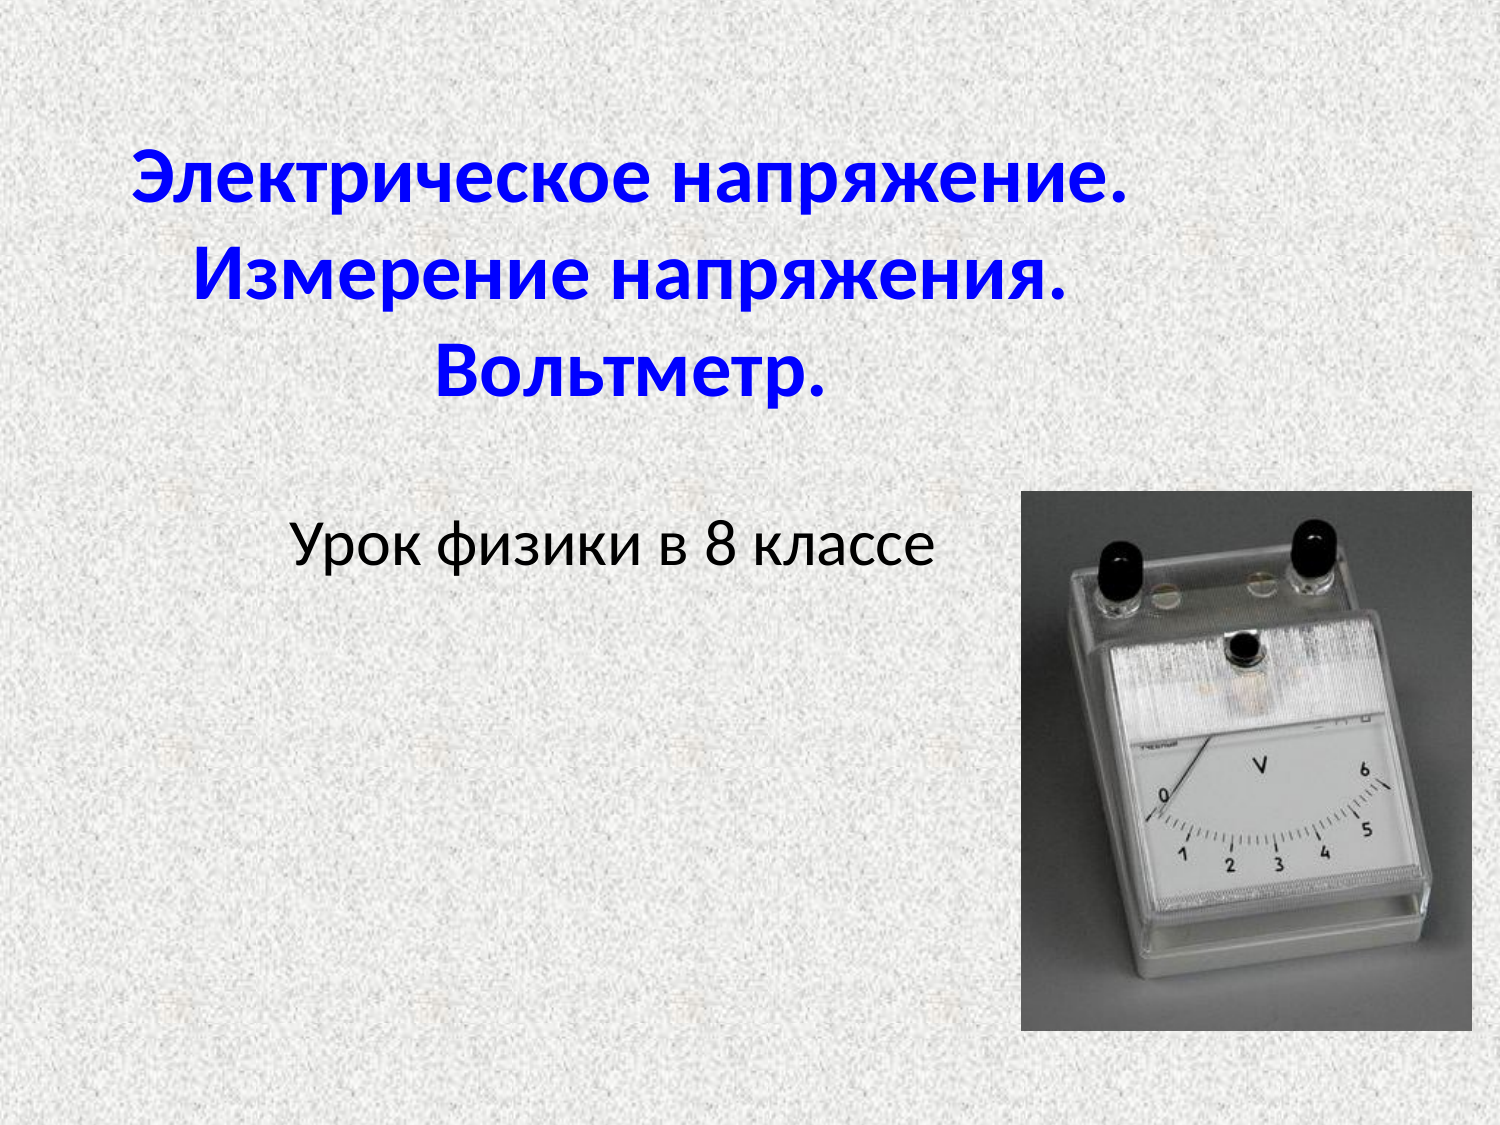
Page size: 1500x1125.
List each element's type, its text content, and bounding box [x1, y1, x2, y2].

title Электрическое напряжение. Измерение напряжения. Вольтметр. [64, 113, 1199, 421]
subtitle Урок физики в 8 классе [88, 491, 1020, 587]
picture [0, 0, 1500, 1125]
